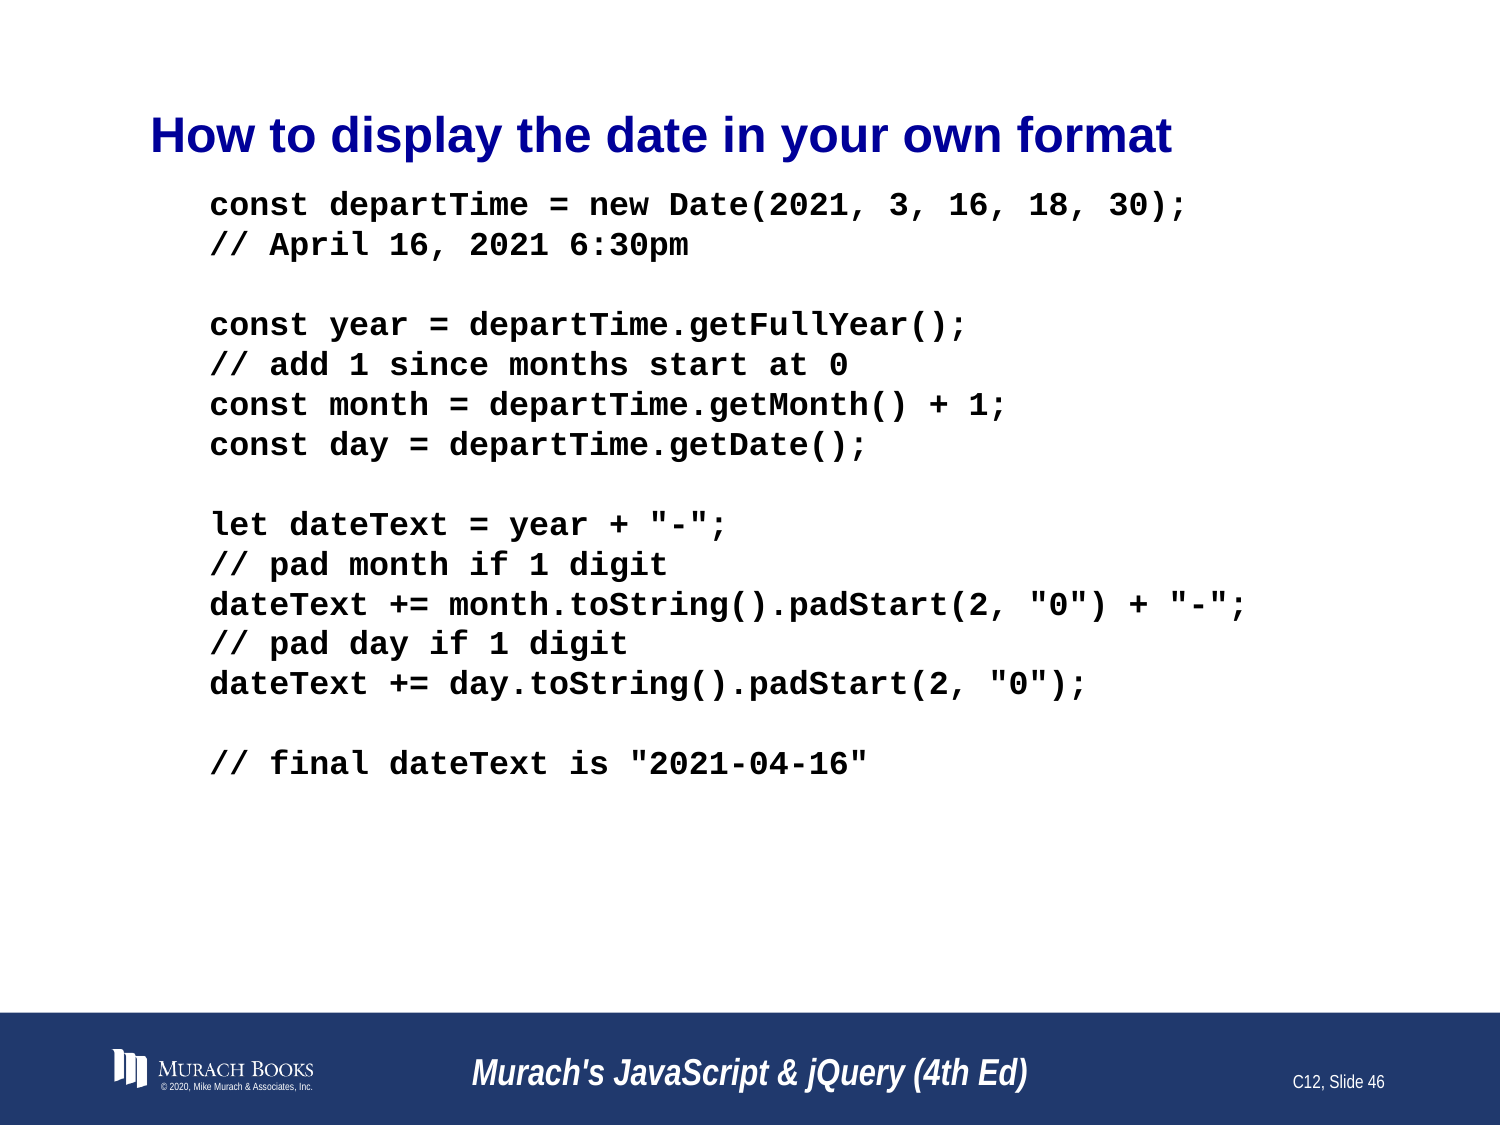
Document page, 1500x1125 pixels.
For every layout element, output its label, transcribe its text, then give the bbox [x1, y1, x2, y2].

list const departTime = new Date(2021, 3, 16, 18, 30); // April 16, 2021 6:30pm const year = departTime.getFullYear(); // add 1 since months start at 0 const month = departTime.getMonth() + 1; const day = departTime.getDate(); let dateText = year + "-"; // pad month if 1 digit dateText += month.toString().padStart(2, "0") + "-"; // pad day if 1 digit dateText += day.toString().padStart(2, "0"); // final dateText is "2021-04-16" [137, 174, 1350, 975]
title How to display the date in your own format [150, 102, 1350, 164]
footer © 2020, Mike Murach & Associates, Inc. [12, 1025, 463, 1100]
slide_number C12, Slide 46 [1087, 1025, 1400, 1100]
slide_number Murach's JavaScript & jQuery (4th Ed) [463, 1025, 1050, 1100]
